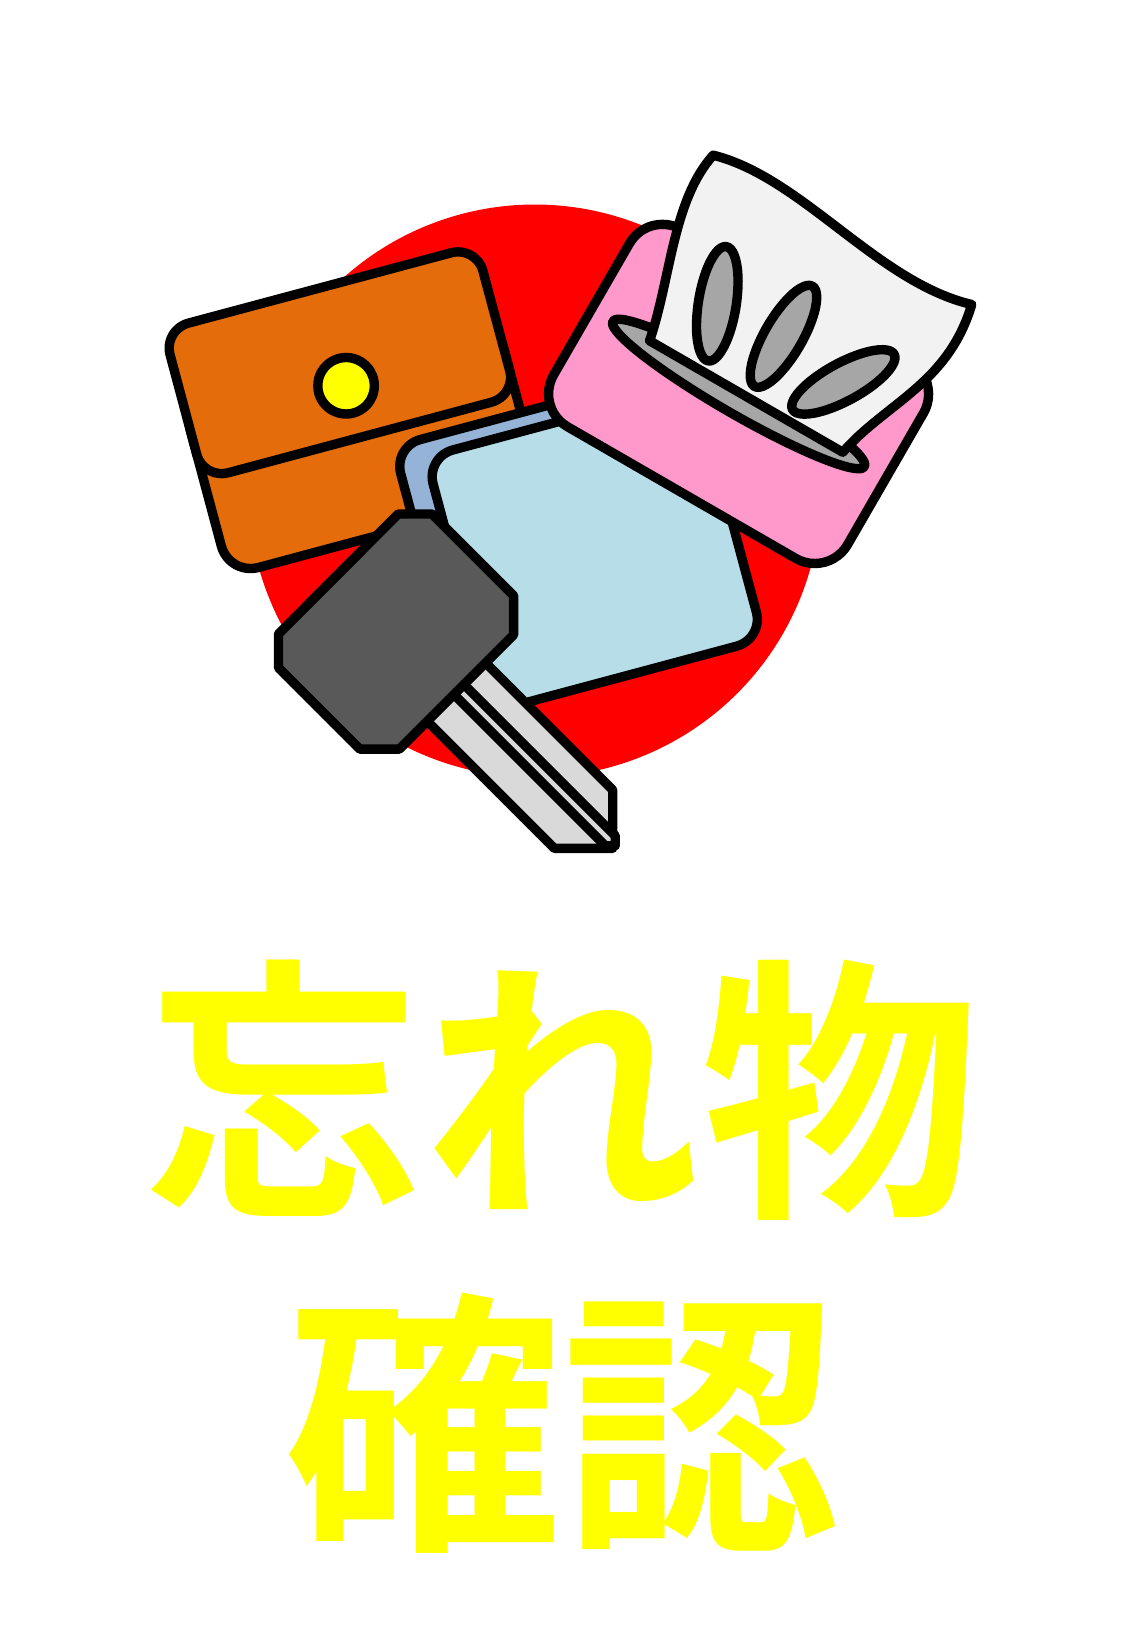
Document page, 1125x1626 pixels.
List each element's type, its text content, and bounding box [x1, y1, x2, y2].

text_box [190, 204, 951, 906]
text_box 忘れ物 確認 [0, 911, 1125, 1592]
